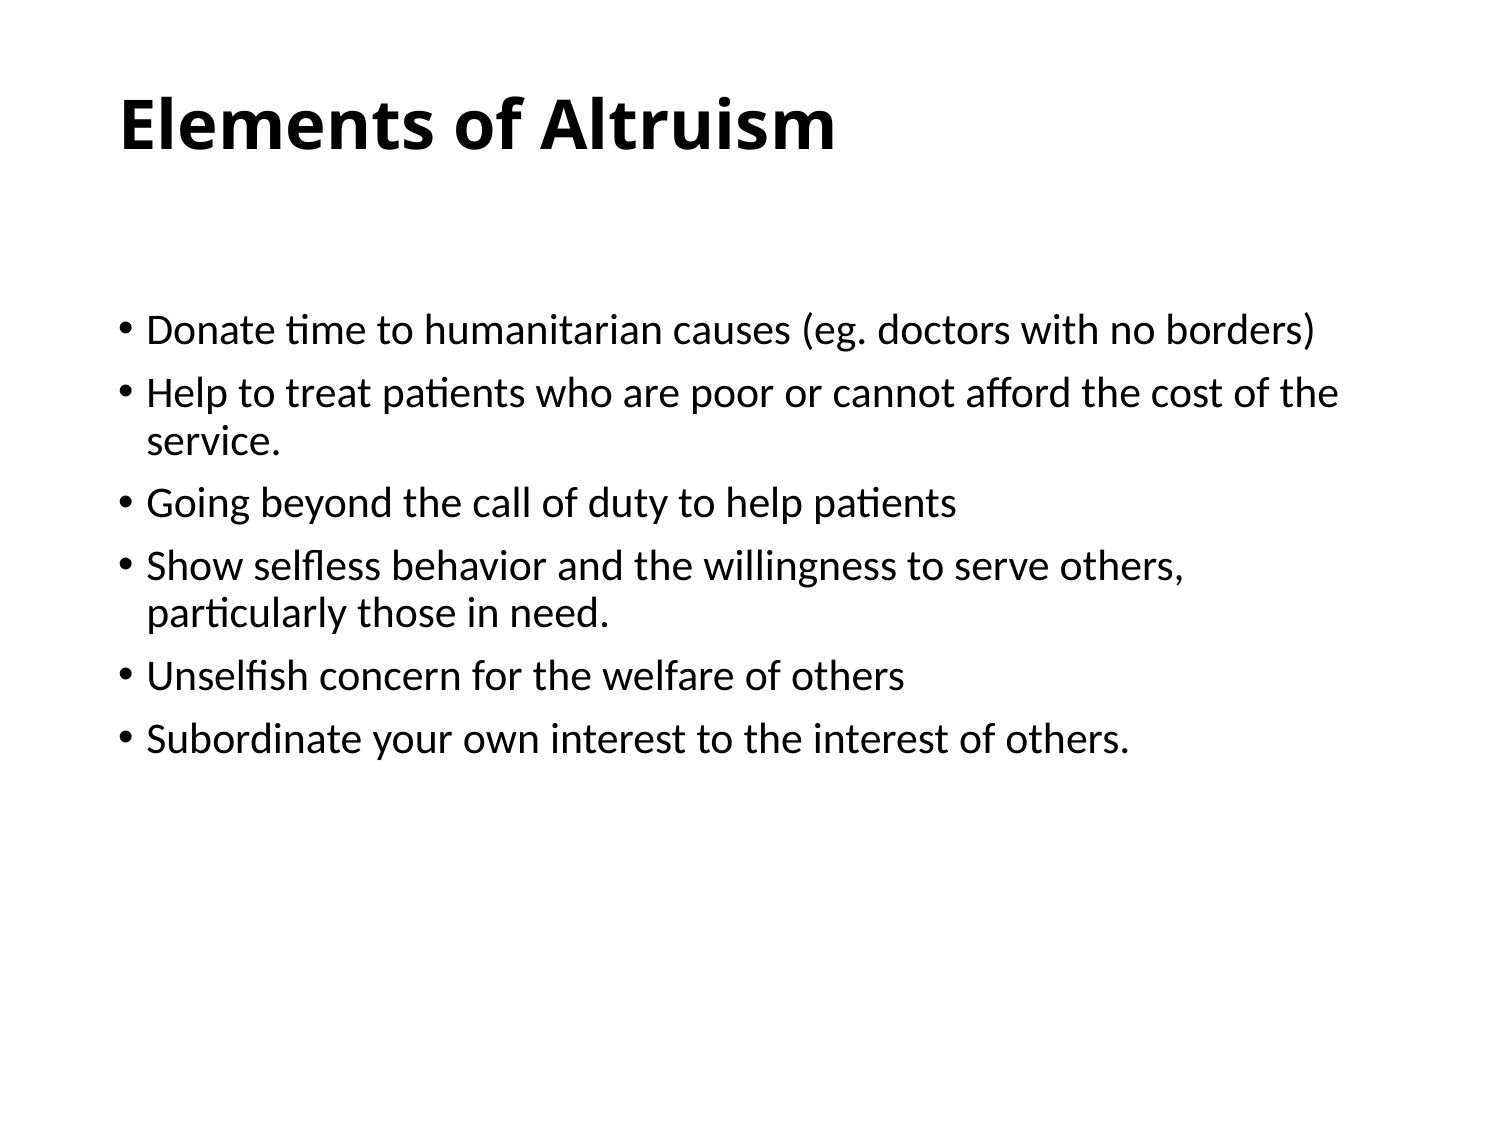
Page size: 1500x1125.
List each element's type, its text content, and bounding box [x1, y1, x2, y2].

title Elements of Altruism [103, 59, 1397, 278]
list Donate time to humanitarian causes (eg. doctors with no borders) Help to treat patients who are poor or cannot afford the cost of the service. Going beyond the call of duty to help patients Show selfless behavior and the willingness to serve others, particularly those in need. Unselfish concern for the welfare of others Subordinate your own interest to the interest of others. [103, 299, 1397, 1014]
